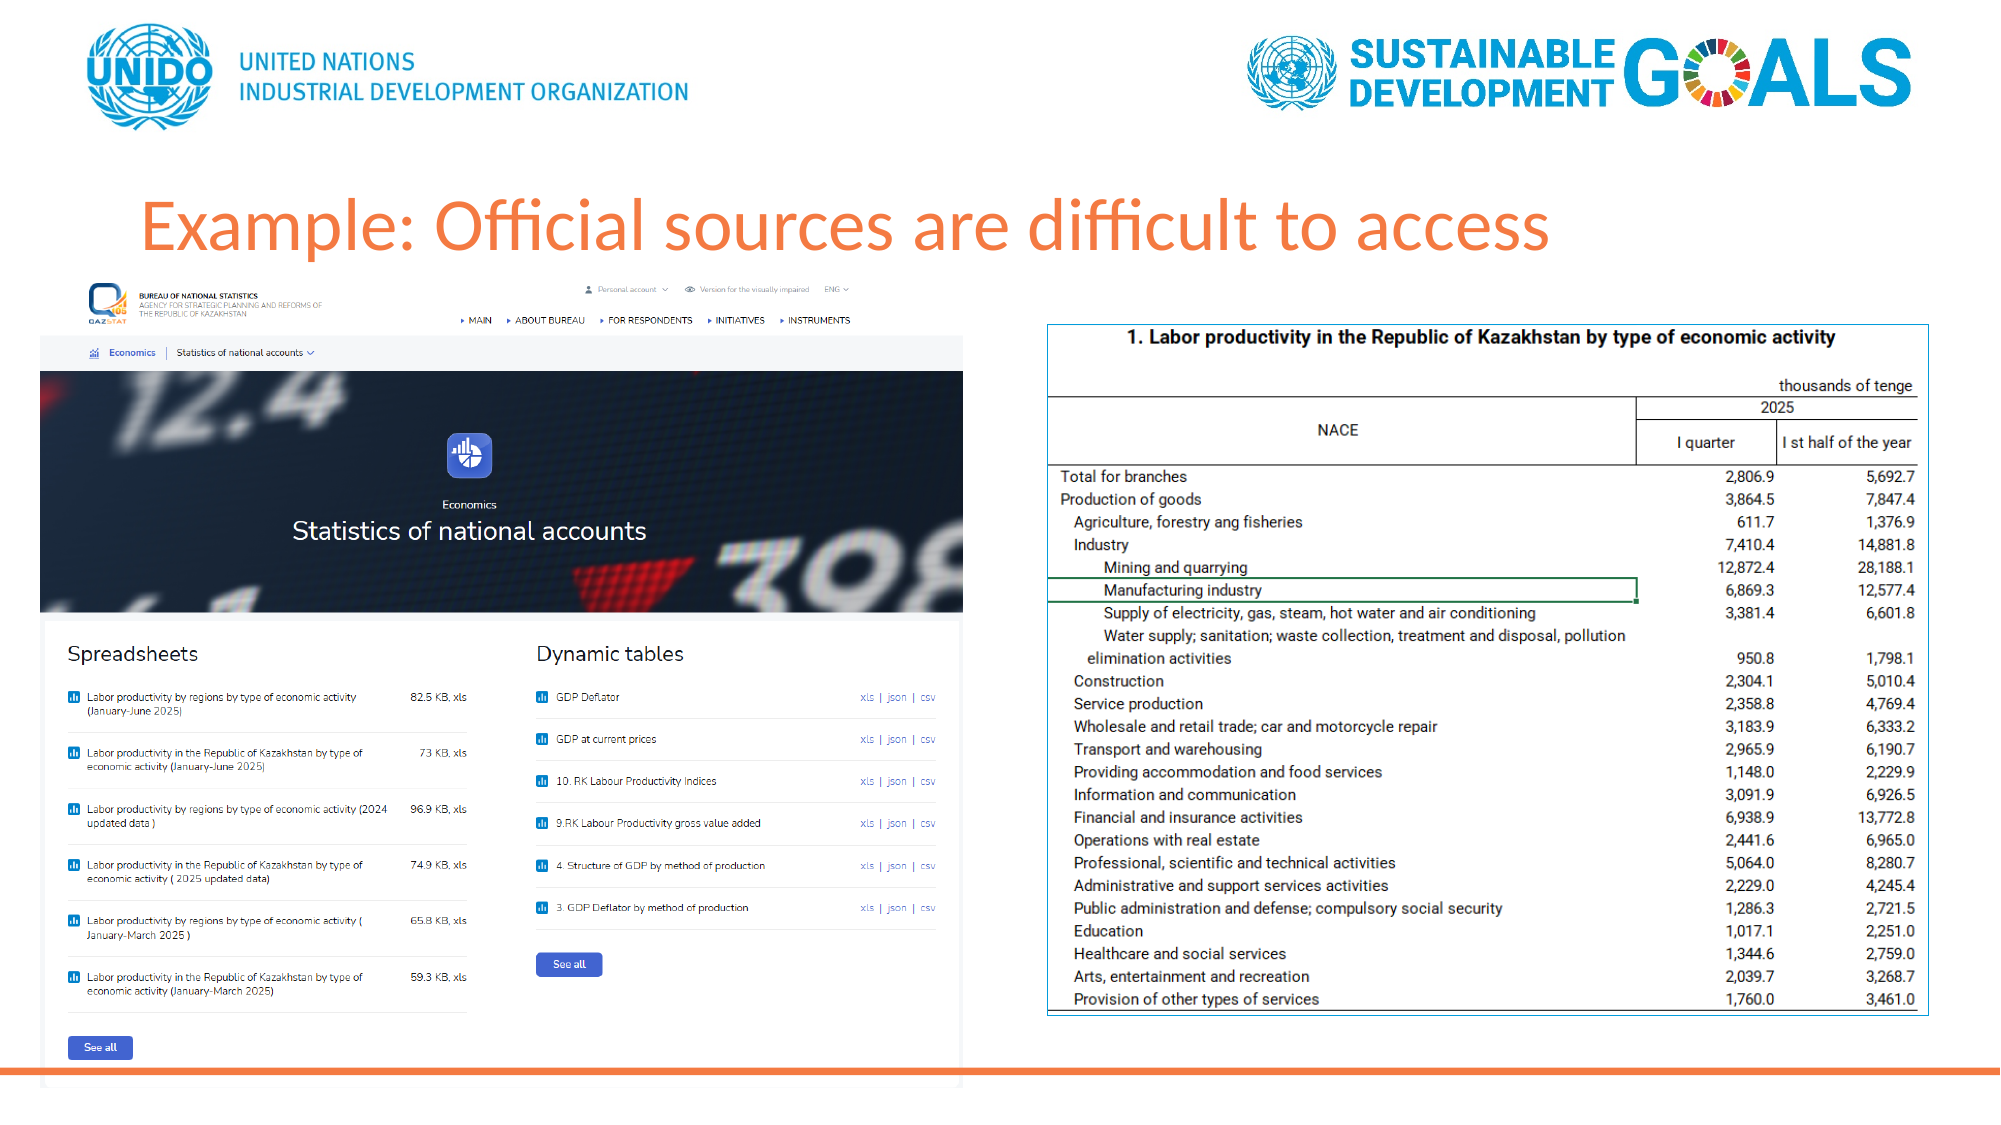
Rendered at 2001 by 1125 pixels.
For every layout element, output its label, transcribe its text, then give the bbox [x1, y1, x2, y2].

text_box [0, 1067, 40, 1076]
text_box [72, 0, 1930, 149]
title Example: Official sources are difficult to access [125, 178, 1872, 348]
picture [40, 276, 963, 1088]
text_box [963, 1067, 2000, 1076]
picture [1049, 326, 1927, 1014]
